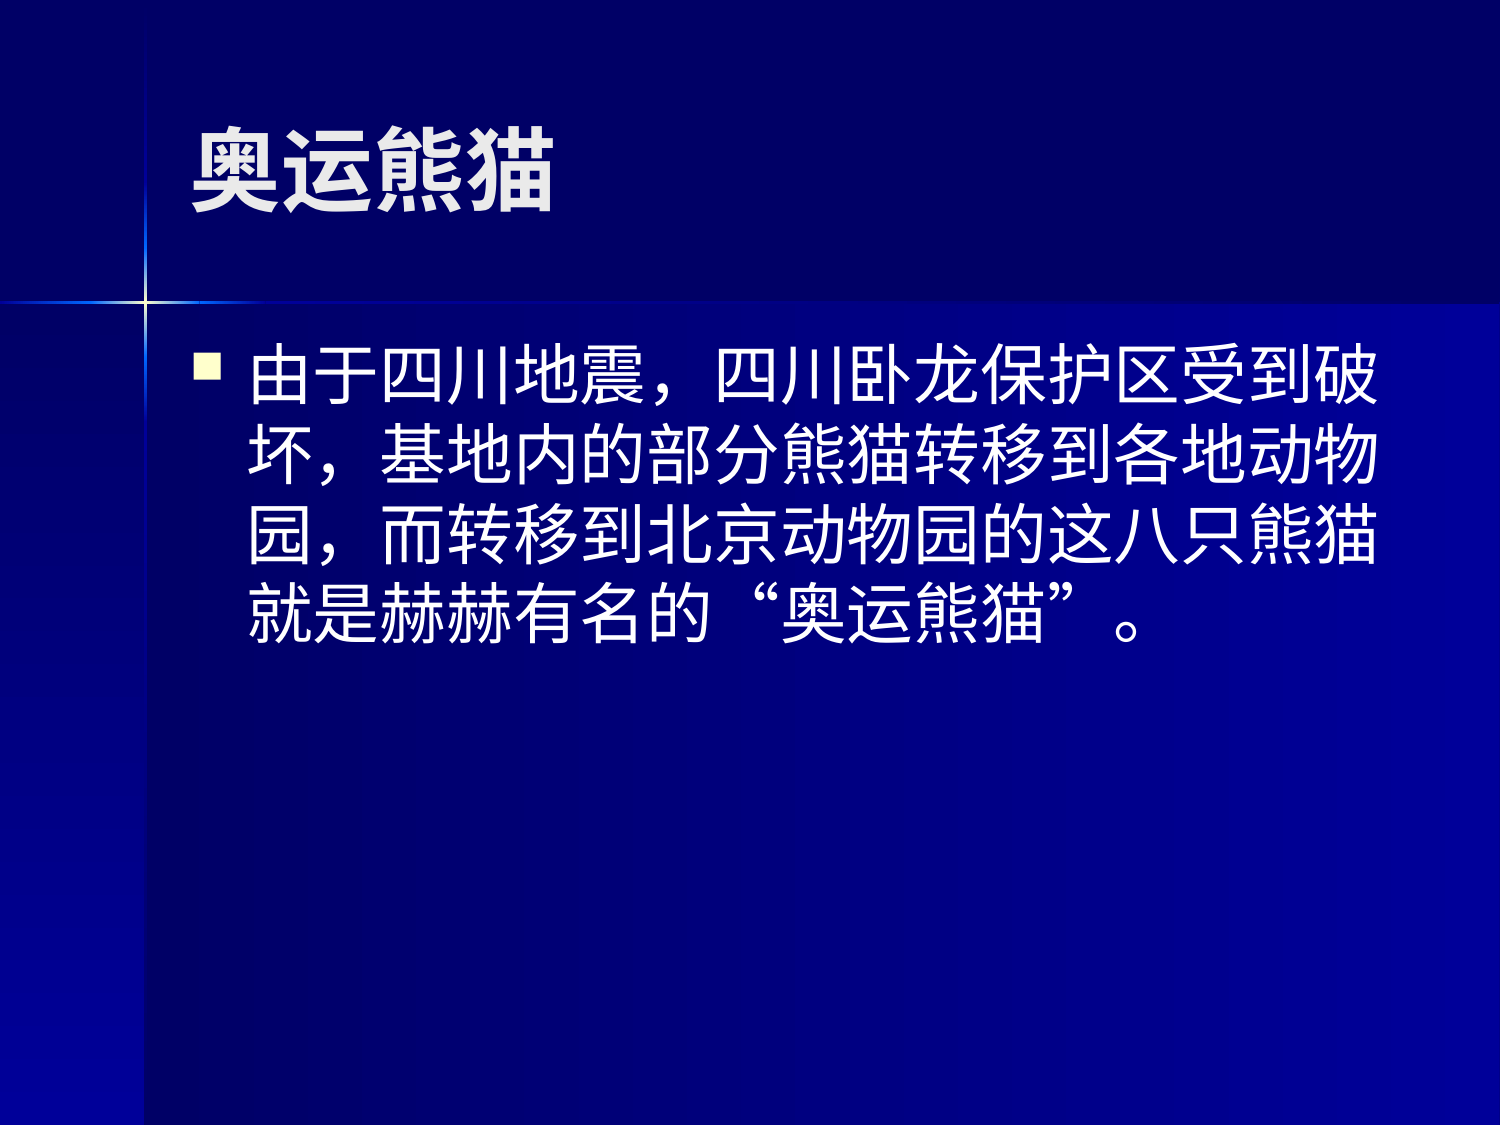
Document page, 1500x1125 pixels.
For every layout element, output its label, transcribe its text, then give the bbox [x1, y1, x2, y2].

title 奥运熊猫 [174, 50, 1413, 285]
list 由于四川地震，四川卧龙保护区受到破坏，基地内的部分熊猫转移到各地动物园，而转移到北京动物园的这八只熊猫就是赫赫有名的“奥运熊猫”。 [174, 324, 1413, 1000]
